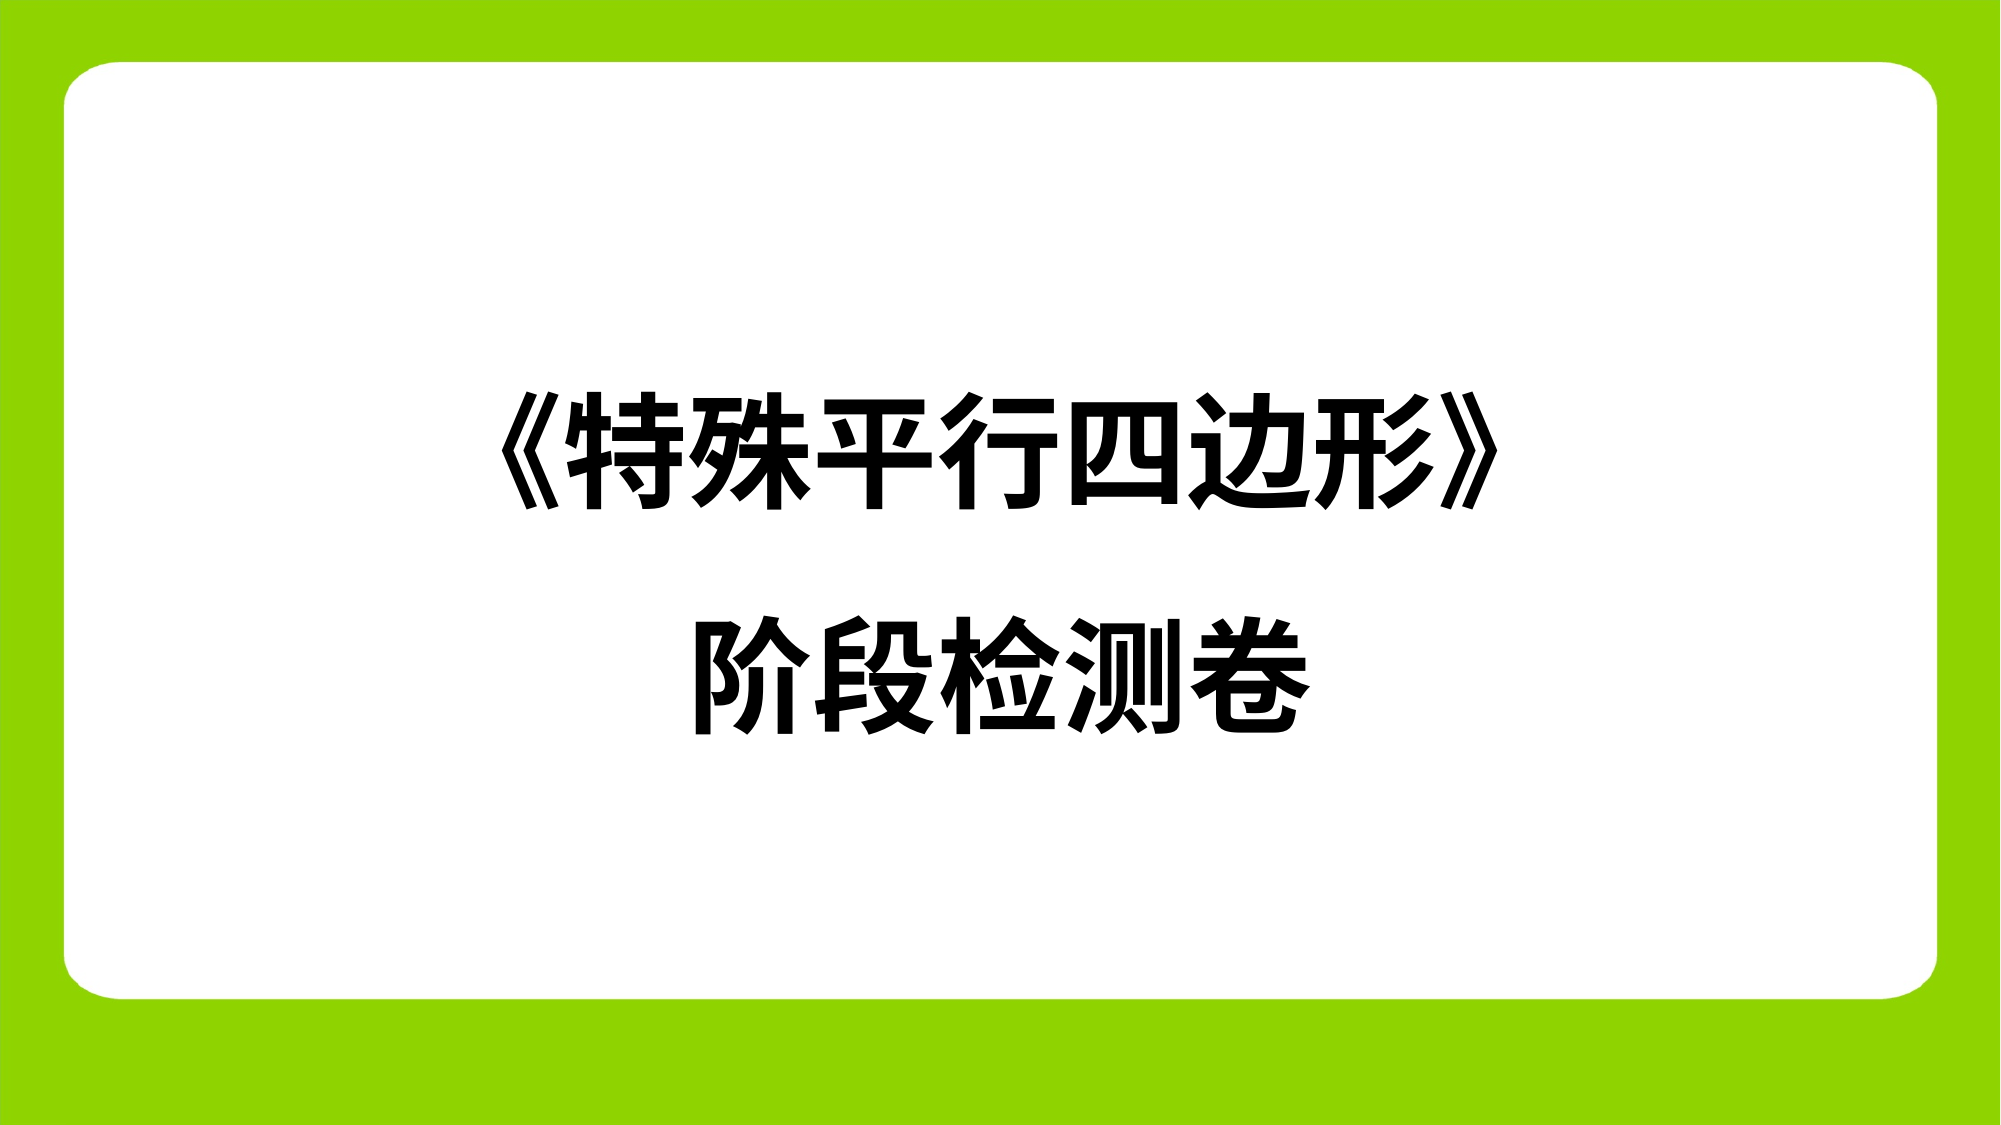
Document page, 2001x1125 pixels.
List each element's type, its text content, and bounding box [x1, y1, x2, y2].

text_box 《特殊平行四边形》 阶段检测卷 [421, 290, 1579, 756]
picture [0, 0, 2001, 1125]
